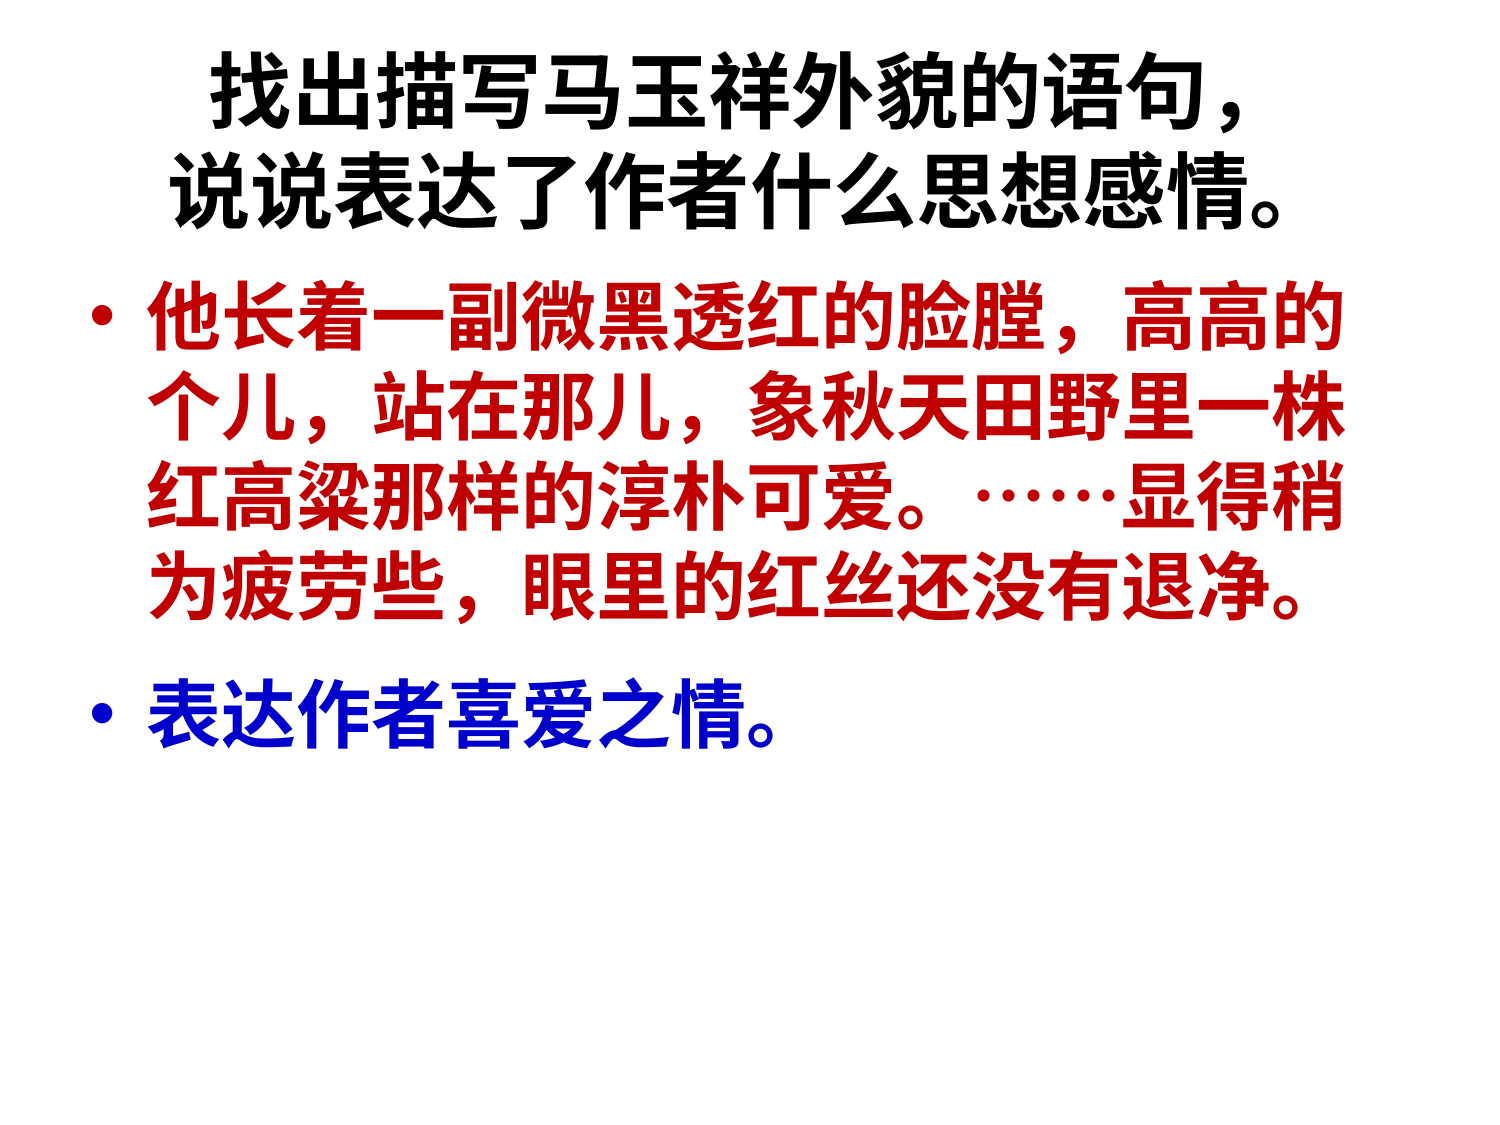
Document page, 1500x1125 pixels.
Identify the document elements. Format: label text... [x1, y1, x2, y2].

list 他长着一副微黑透红的脸膛，高高的个儿，站在那儿，象秋天田野里一株红高粱那样的淳朴可爱。……显得稍为疲劳些，眼里的红丝还没有退净。 表达作者喜爱之情。 [74, 262, 1426, 1006]
title 找出描写马玉祥外貌的语句， 说说表达了作者什么思想感情。 [74, 44, 1426, 233]
